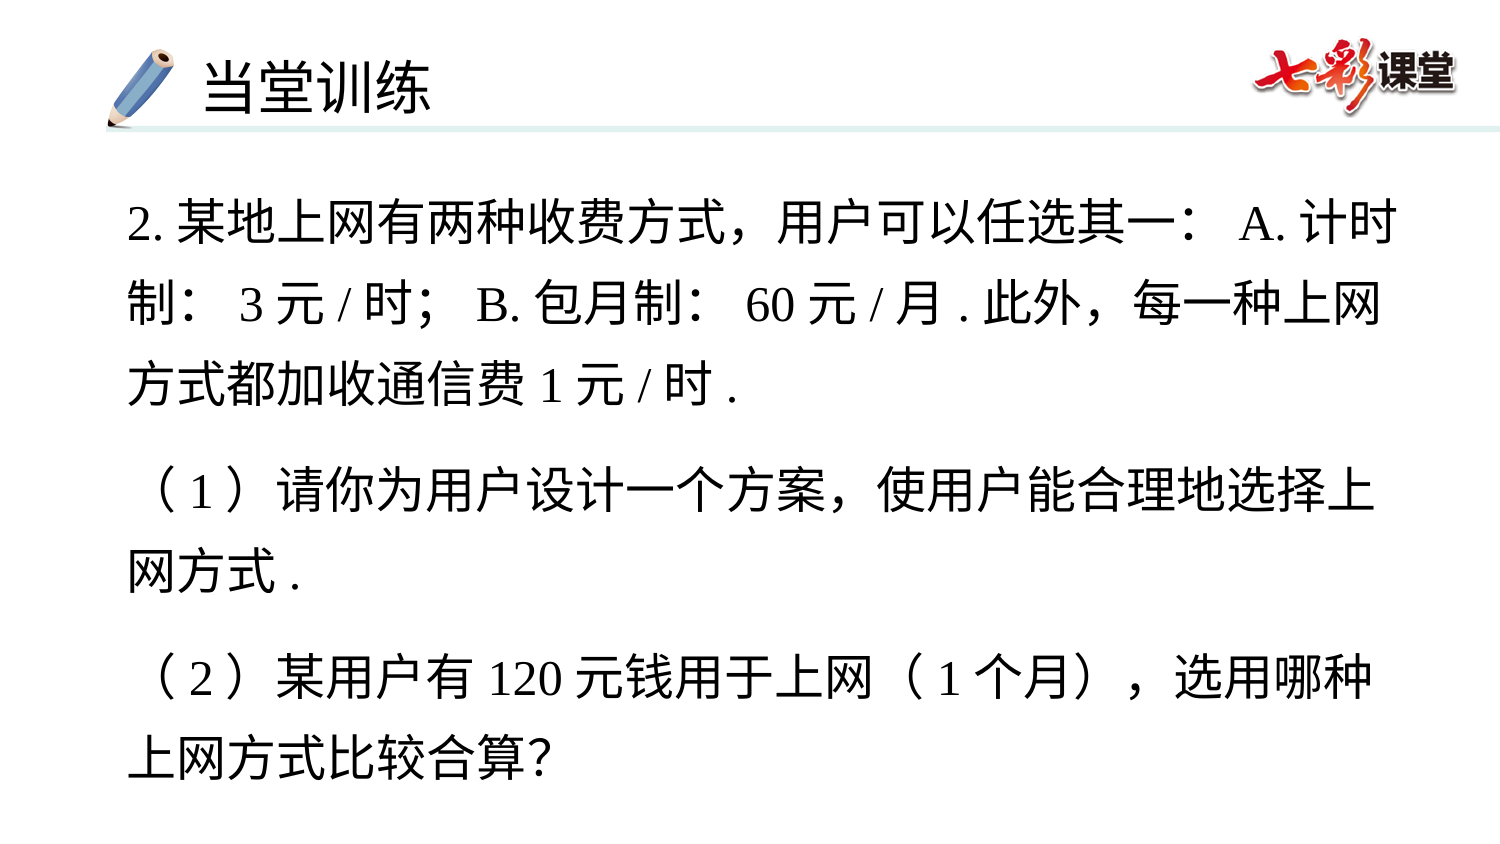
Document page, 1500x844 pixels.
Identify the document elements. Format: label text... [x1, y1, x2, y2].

picture [100, 32, 181, 146]
picture [1249, 32, 1461, 118]
text_box 2.某地上网有两种收费方式，用户可以任选其一：A.计时制：3元/时；B.包月制：60元/月.此外，每一种上网方式都加收通信费1元/时. （1）请你为用户设计一个方案，使用户能合理地选择上网方式. （2）某用户有120元钱用于上网（1个月），选用哪种上网方式比较合算？ [112, 161, 1430, 794]
